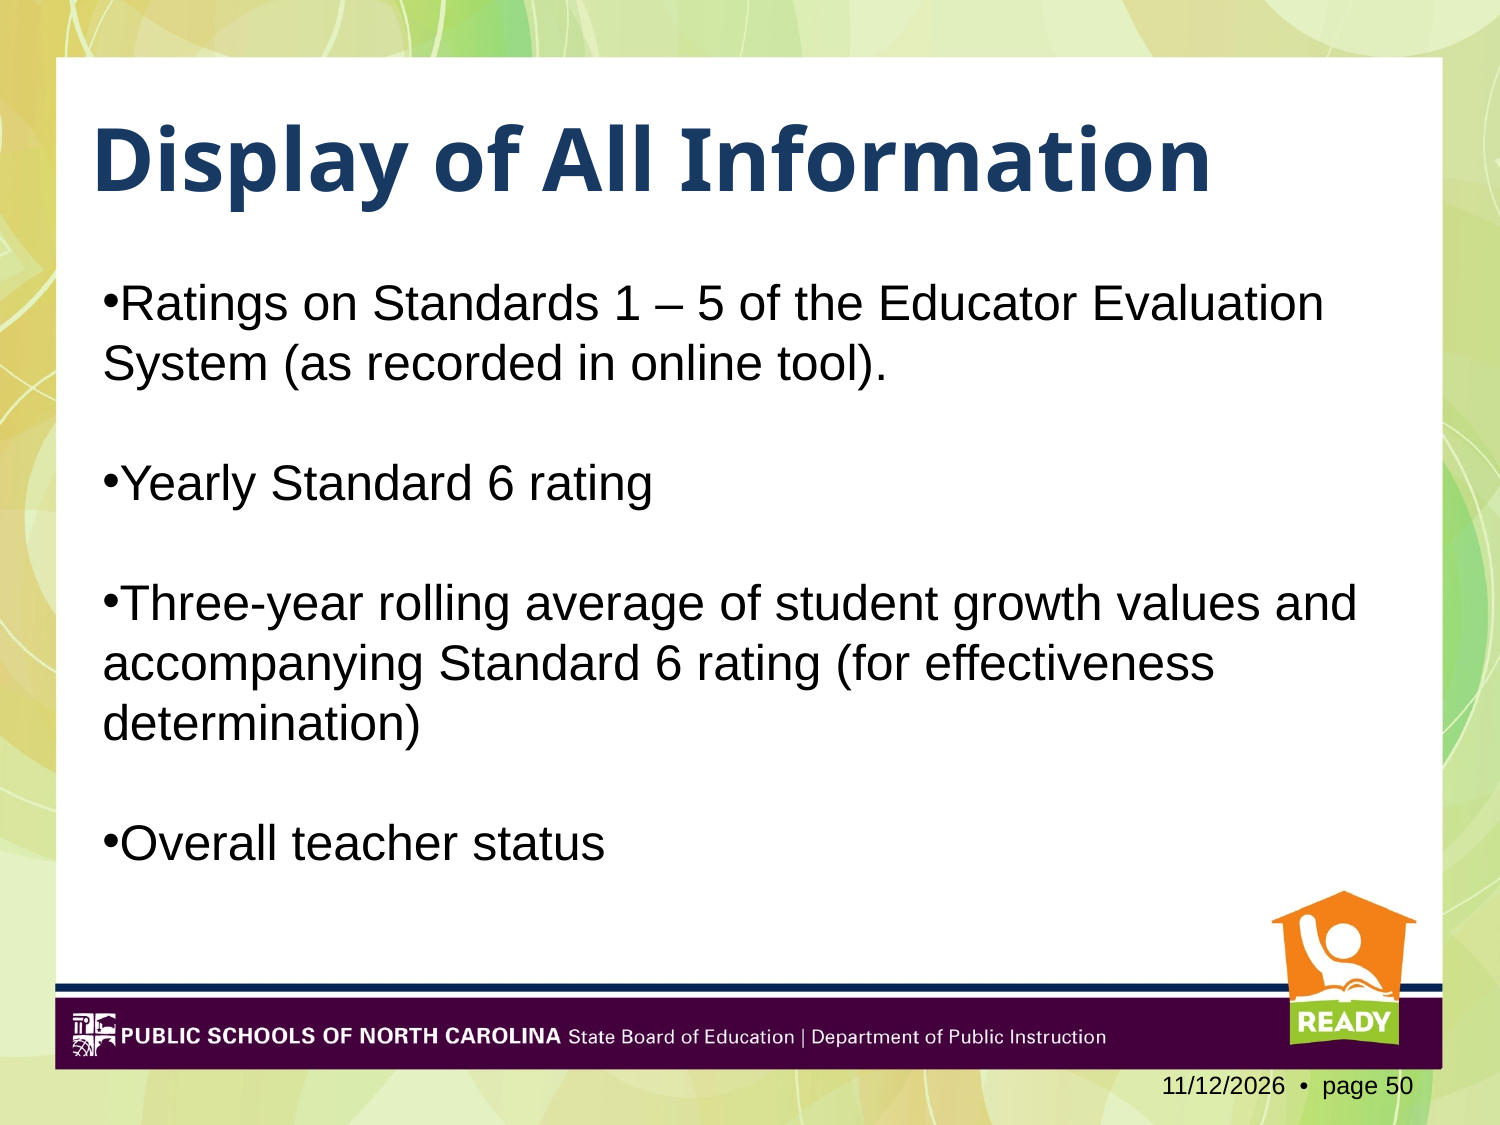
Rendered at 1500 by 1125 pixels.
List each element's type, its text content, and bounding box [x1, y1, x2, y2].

title Display of All Information [75, 87, 1400, 225]
picture [0, 0, 1500, 1125]
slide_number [1147, 1062, 1460, 1122]
text_box Ratings on Standards 1 – 5 of the Educator Evaluation System (as recorded in online tool). Yearly Standard 6 rating Three-year rolling average of student growth values and accompanying Standard 6 rating (for effectiveness determination) Overall teacher status [87, 263, 1425, 879]
